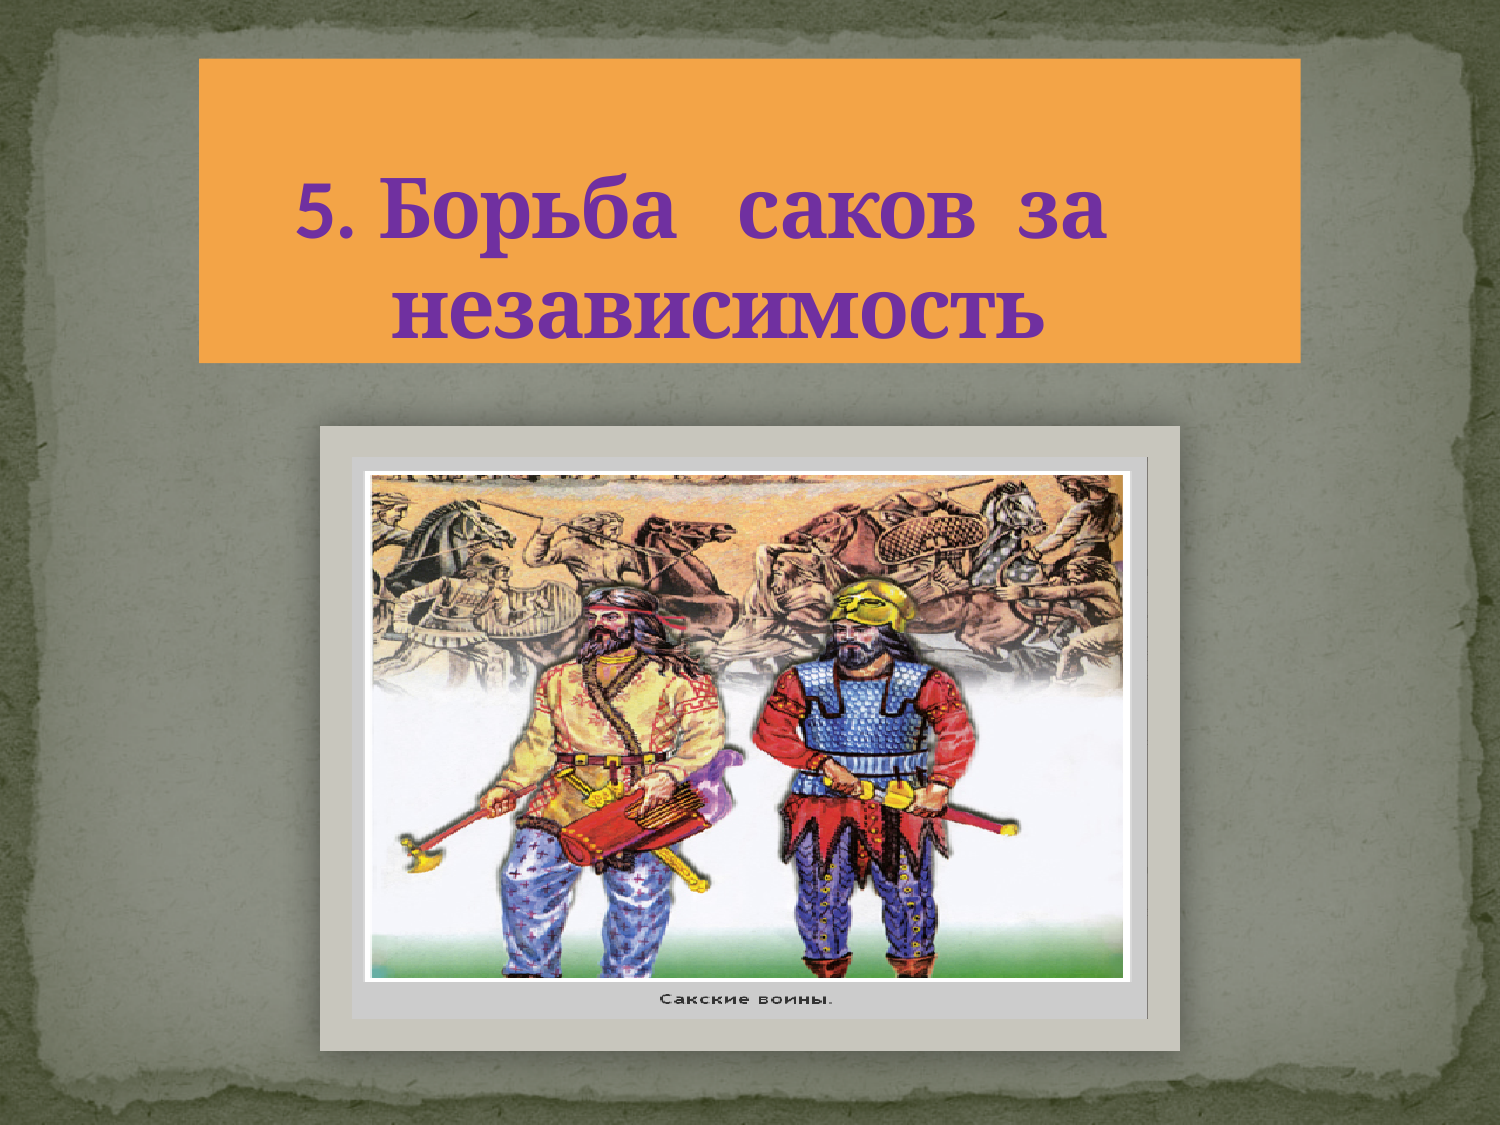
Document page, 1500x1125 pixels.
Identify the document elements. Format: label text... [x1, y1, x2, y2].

picture [352, 457, 1149, 1020]
text_box [117, 351, 1266, 487]
title 5. Борьба саков за независимость [199, 58, 1301, 364]
